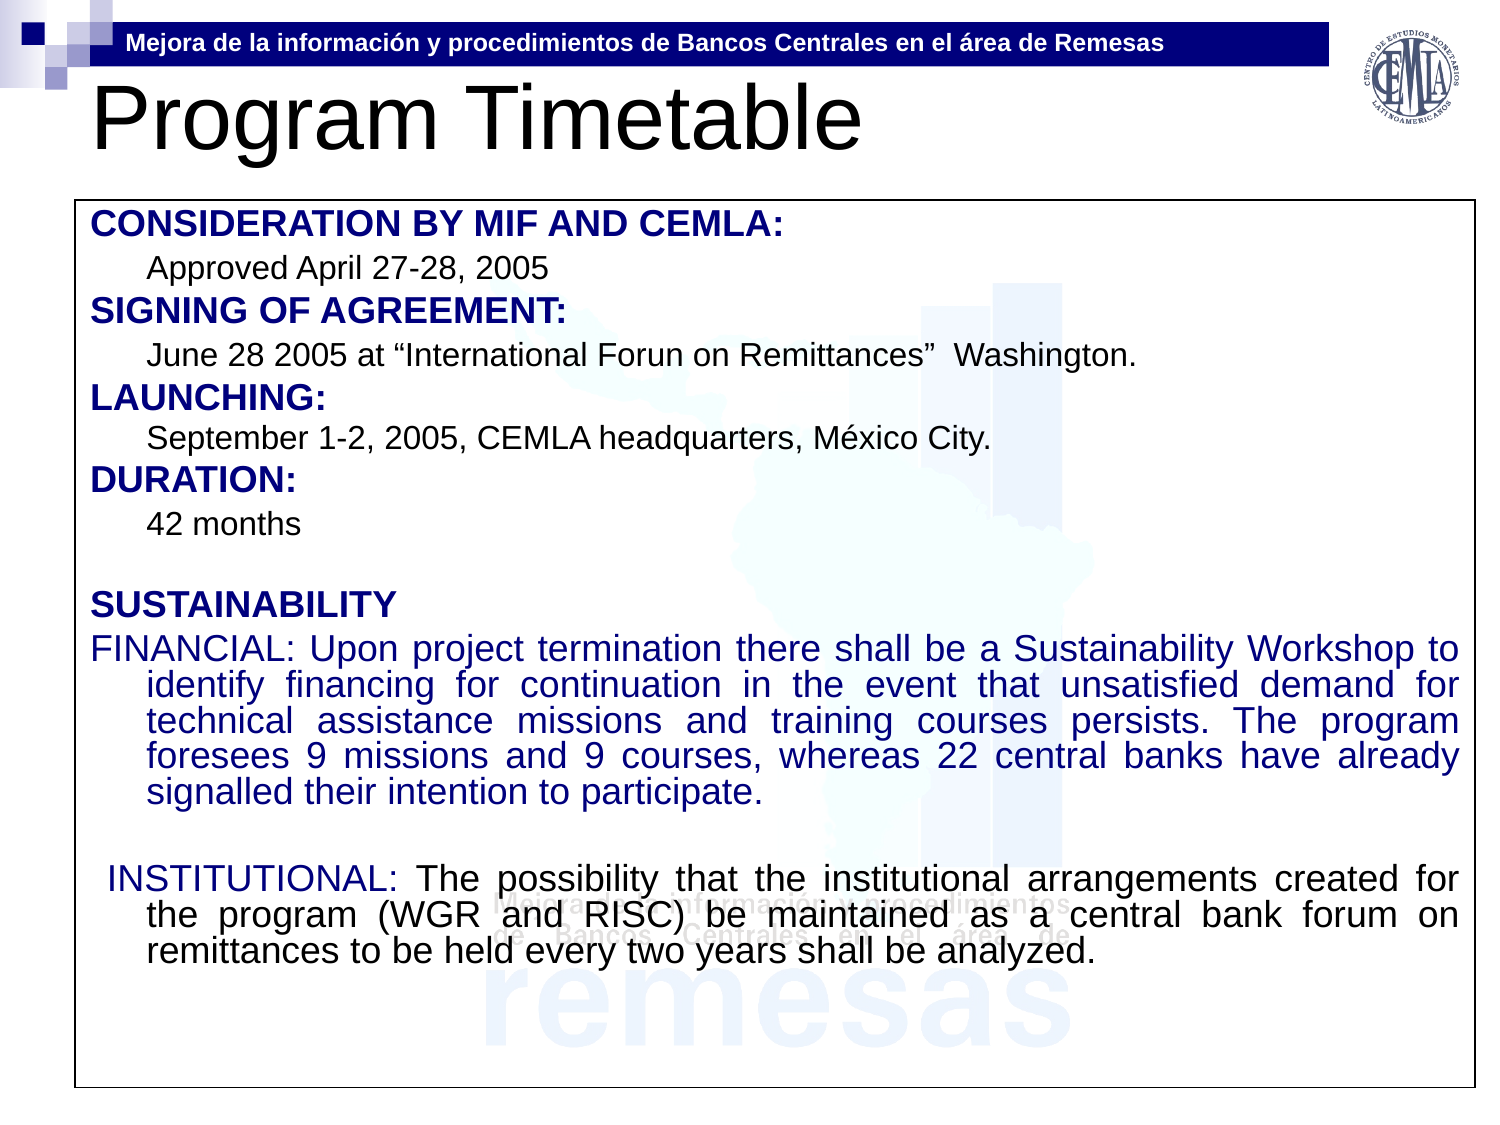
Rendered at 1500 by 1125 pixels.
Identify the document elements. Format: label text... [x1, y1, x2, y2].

title Program Timetable [74, 74, 1426, 151]
list CONSIDERATION BY MIF AND CEMLA: Approved April 27-28, 2005 SIGNING OF AGREEMENT: June 28 2005 at “International Forun on Remittances” Washington. LAUNCHING: September 1-2, 2005, CEMLA headquarters, México City. DURATION: 42 months SUSTAINABILITY FINANCIAL: Upon project termination there shall be a Sustainability Workshop to identify financing for continuation in the event that unsatisfied demand for technical assistance missions and training courses persists. The program foresees 9 missions and 9 courses, whereas 22 central banks have already signalled their intention to participate. INSTITUTIONAL: The possibility that the institutional arrangements created for the program (WGR and RISC) be maintained as a central bank forum on remittances to be held every two years shall be analyzed. [74, 199, 1476, 1088]
picture [1364, 30, 1459, 124]
